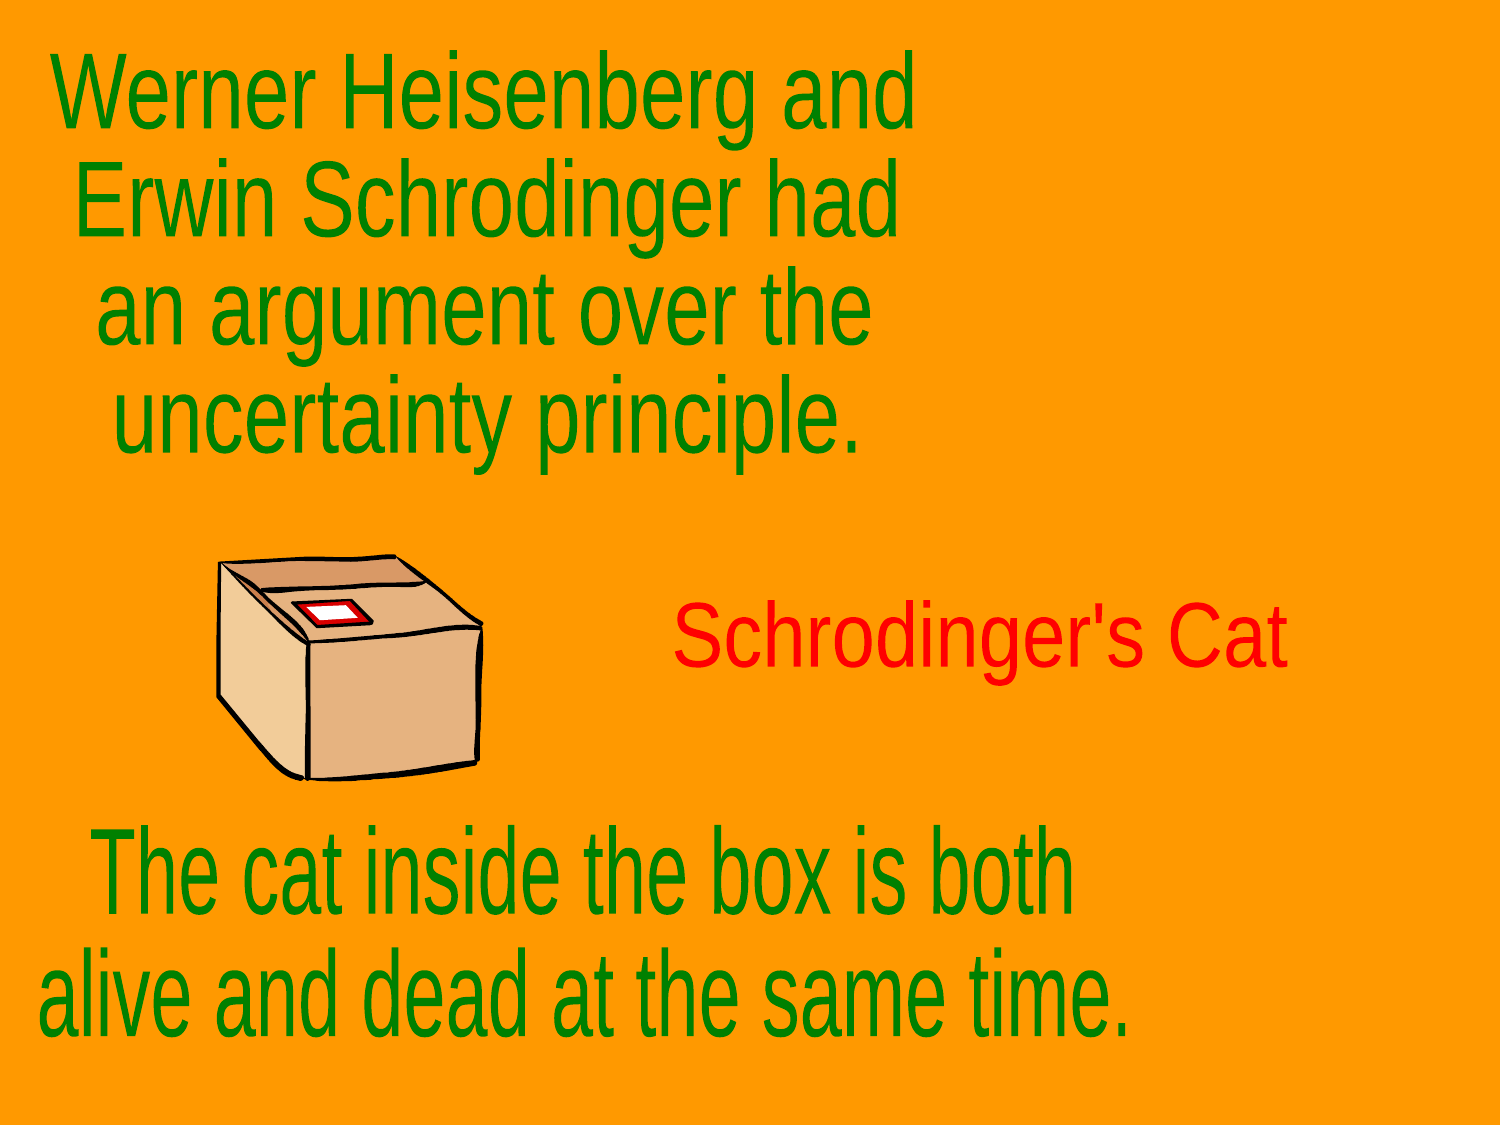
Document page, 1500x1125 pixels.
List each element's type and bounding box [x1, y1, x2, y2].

list [212, 549, 489, 787]
